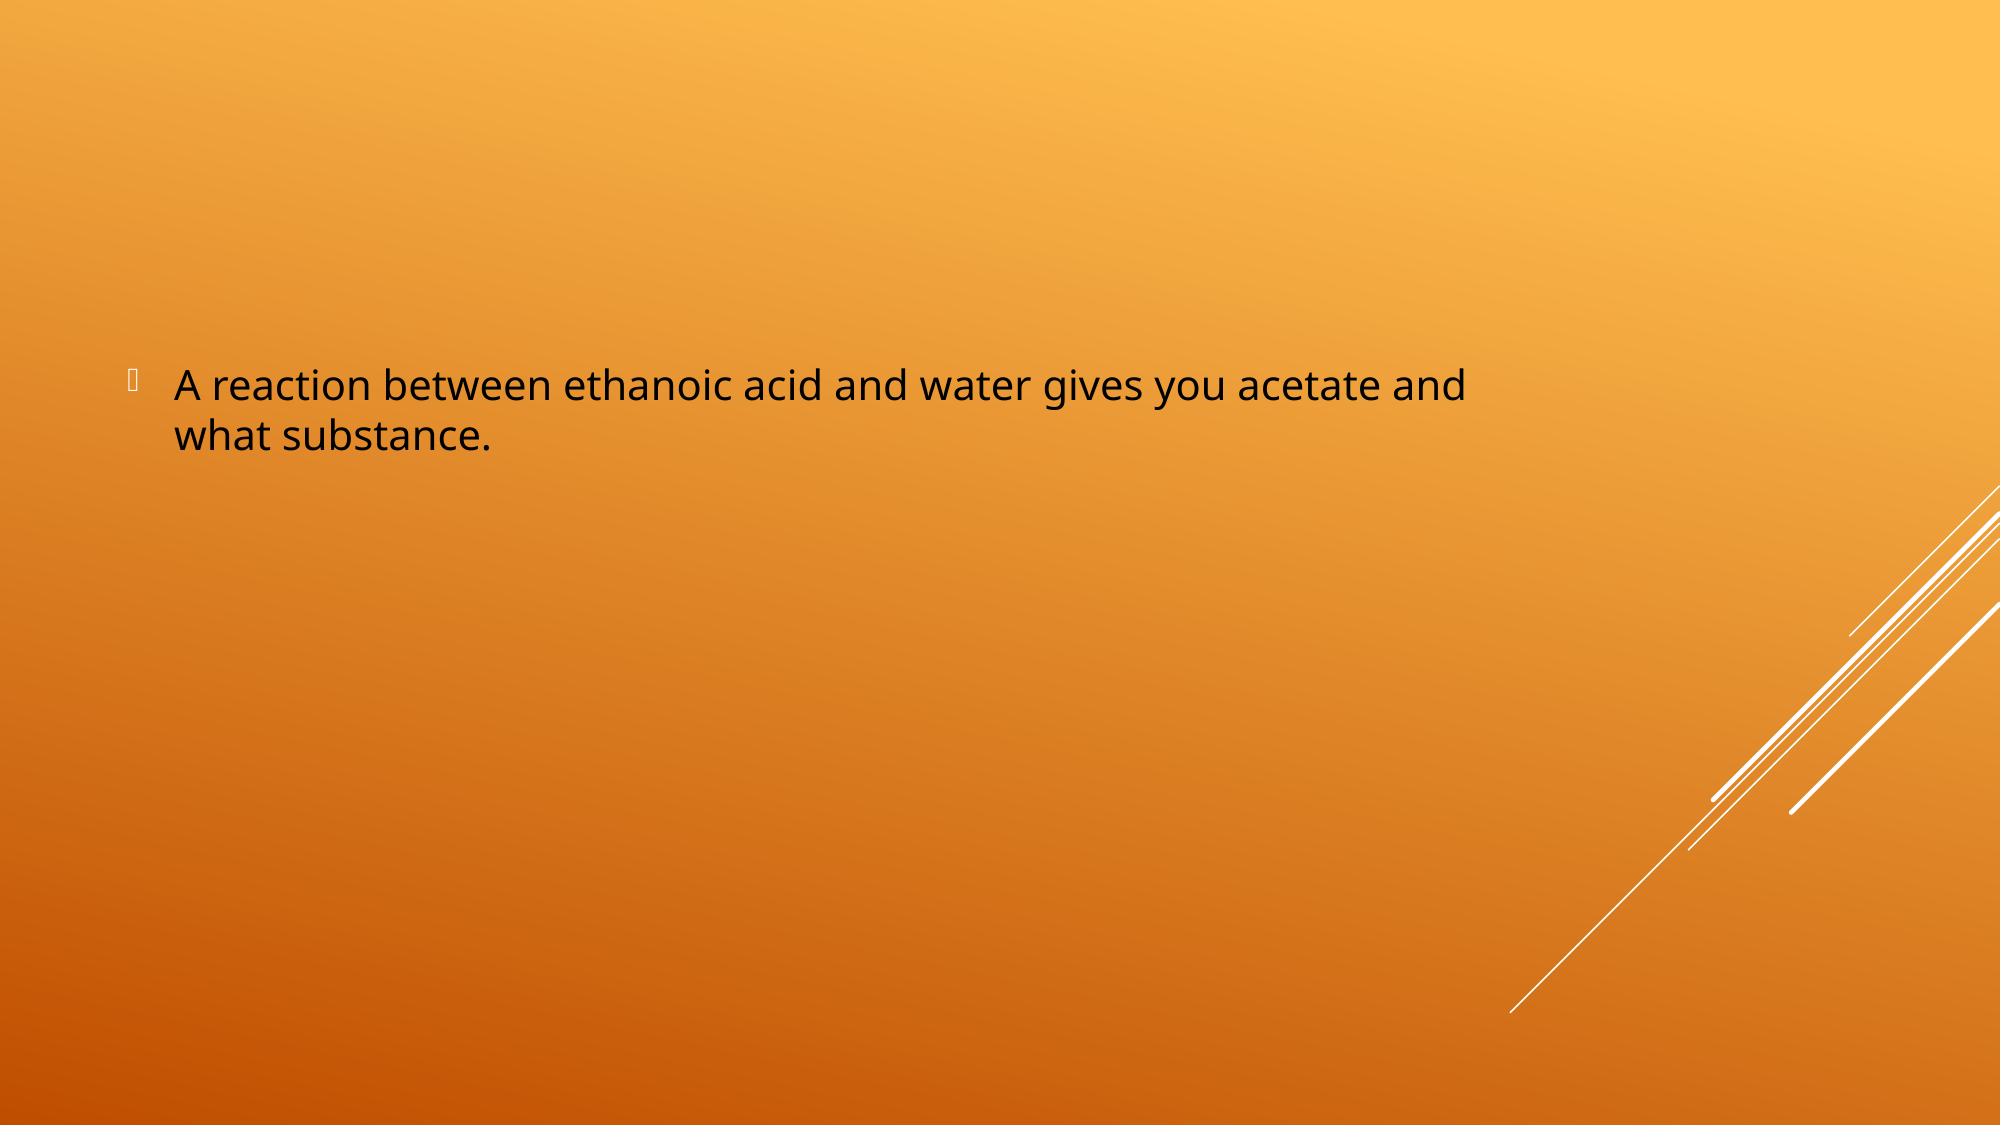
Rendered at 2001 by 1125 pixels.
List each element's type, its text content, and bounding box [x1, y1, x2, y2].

list A reaction between ethanoic acid and water gives you acetate and what substance. [112, 112, 1513, 706]
